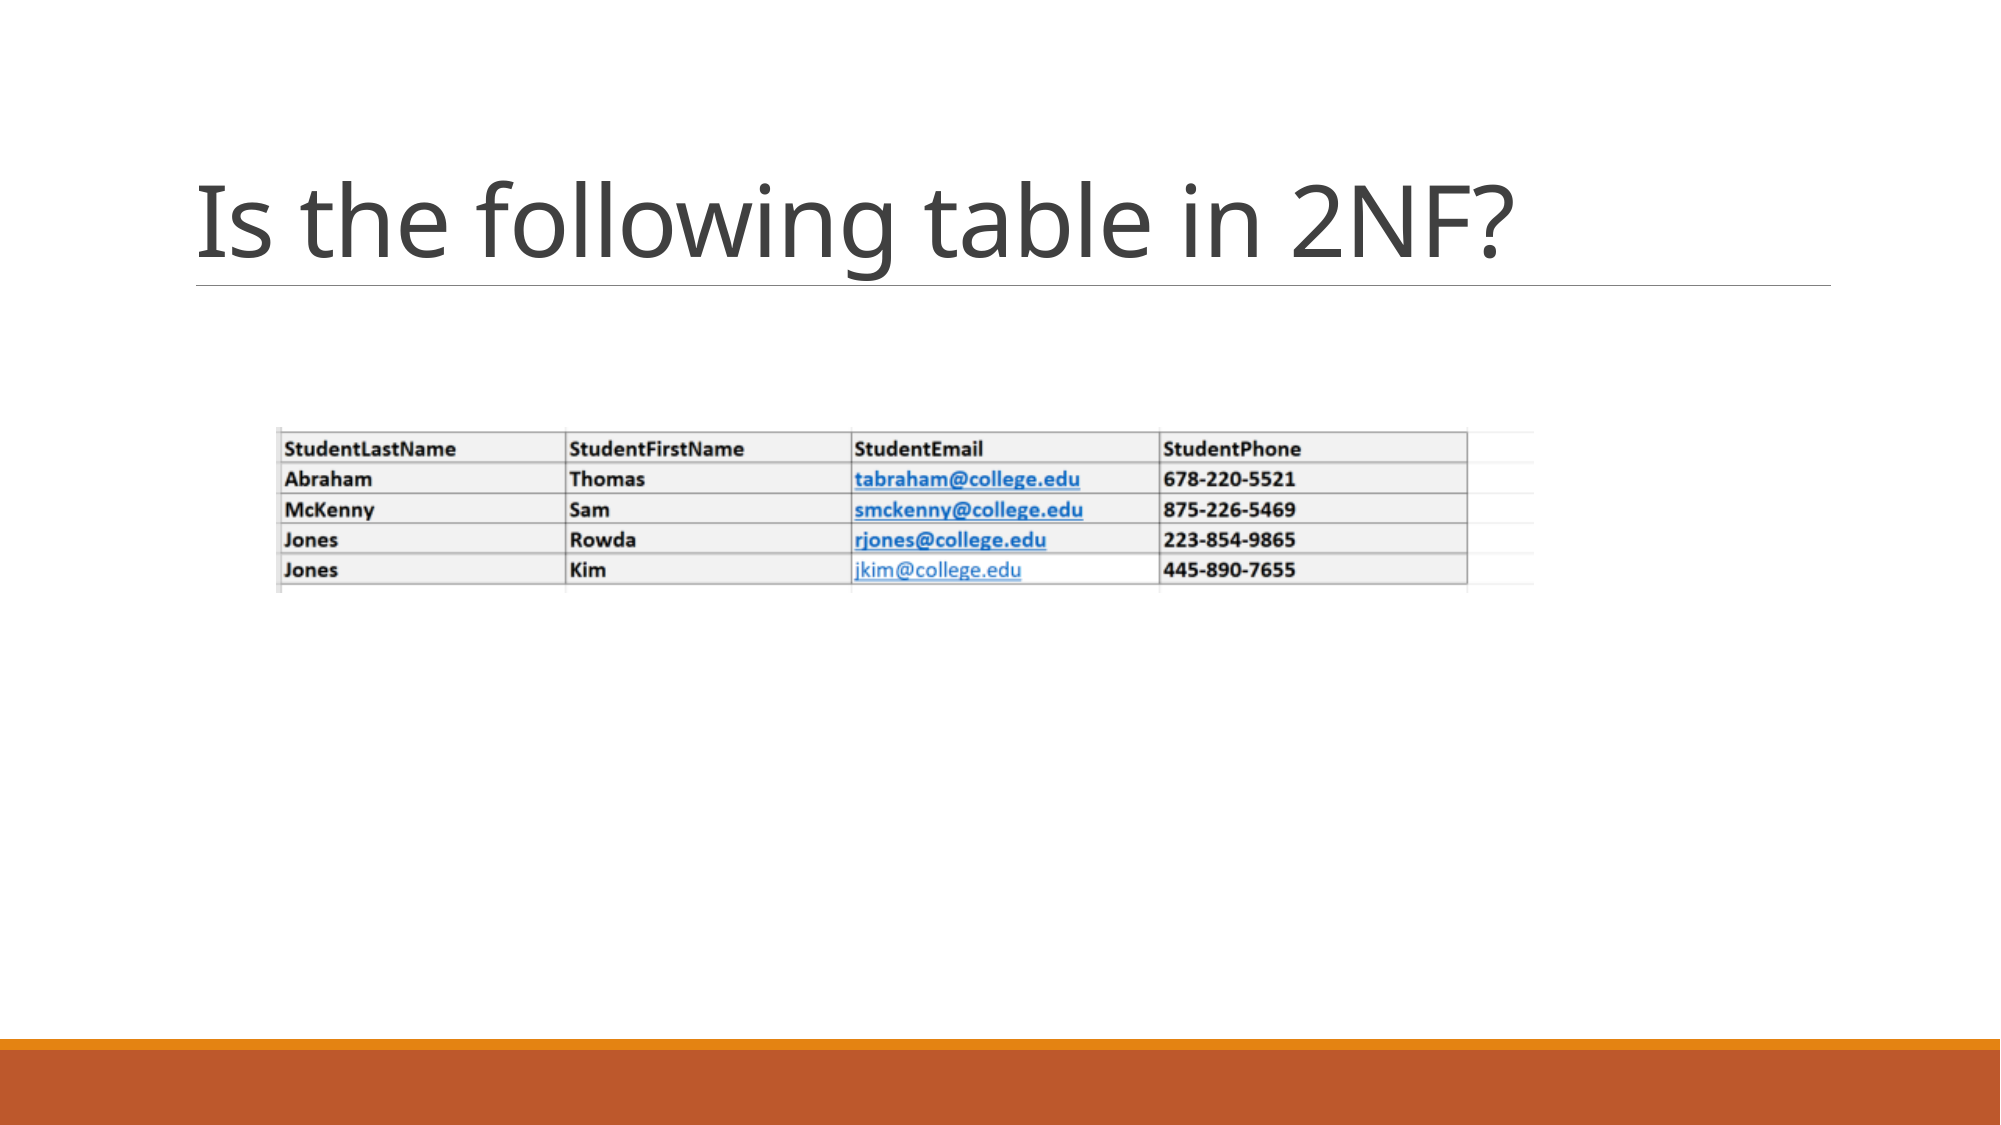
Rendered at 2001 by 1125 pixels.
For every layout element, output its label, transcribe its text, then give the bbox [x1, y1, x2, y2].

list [275, 426, 1535, 594]
title Is the following table in 2NF? [180, 47, 1830, 285]
